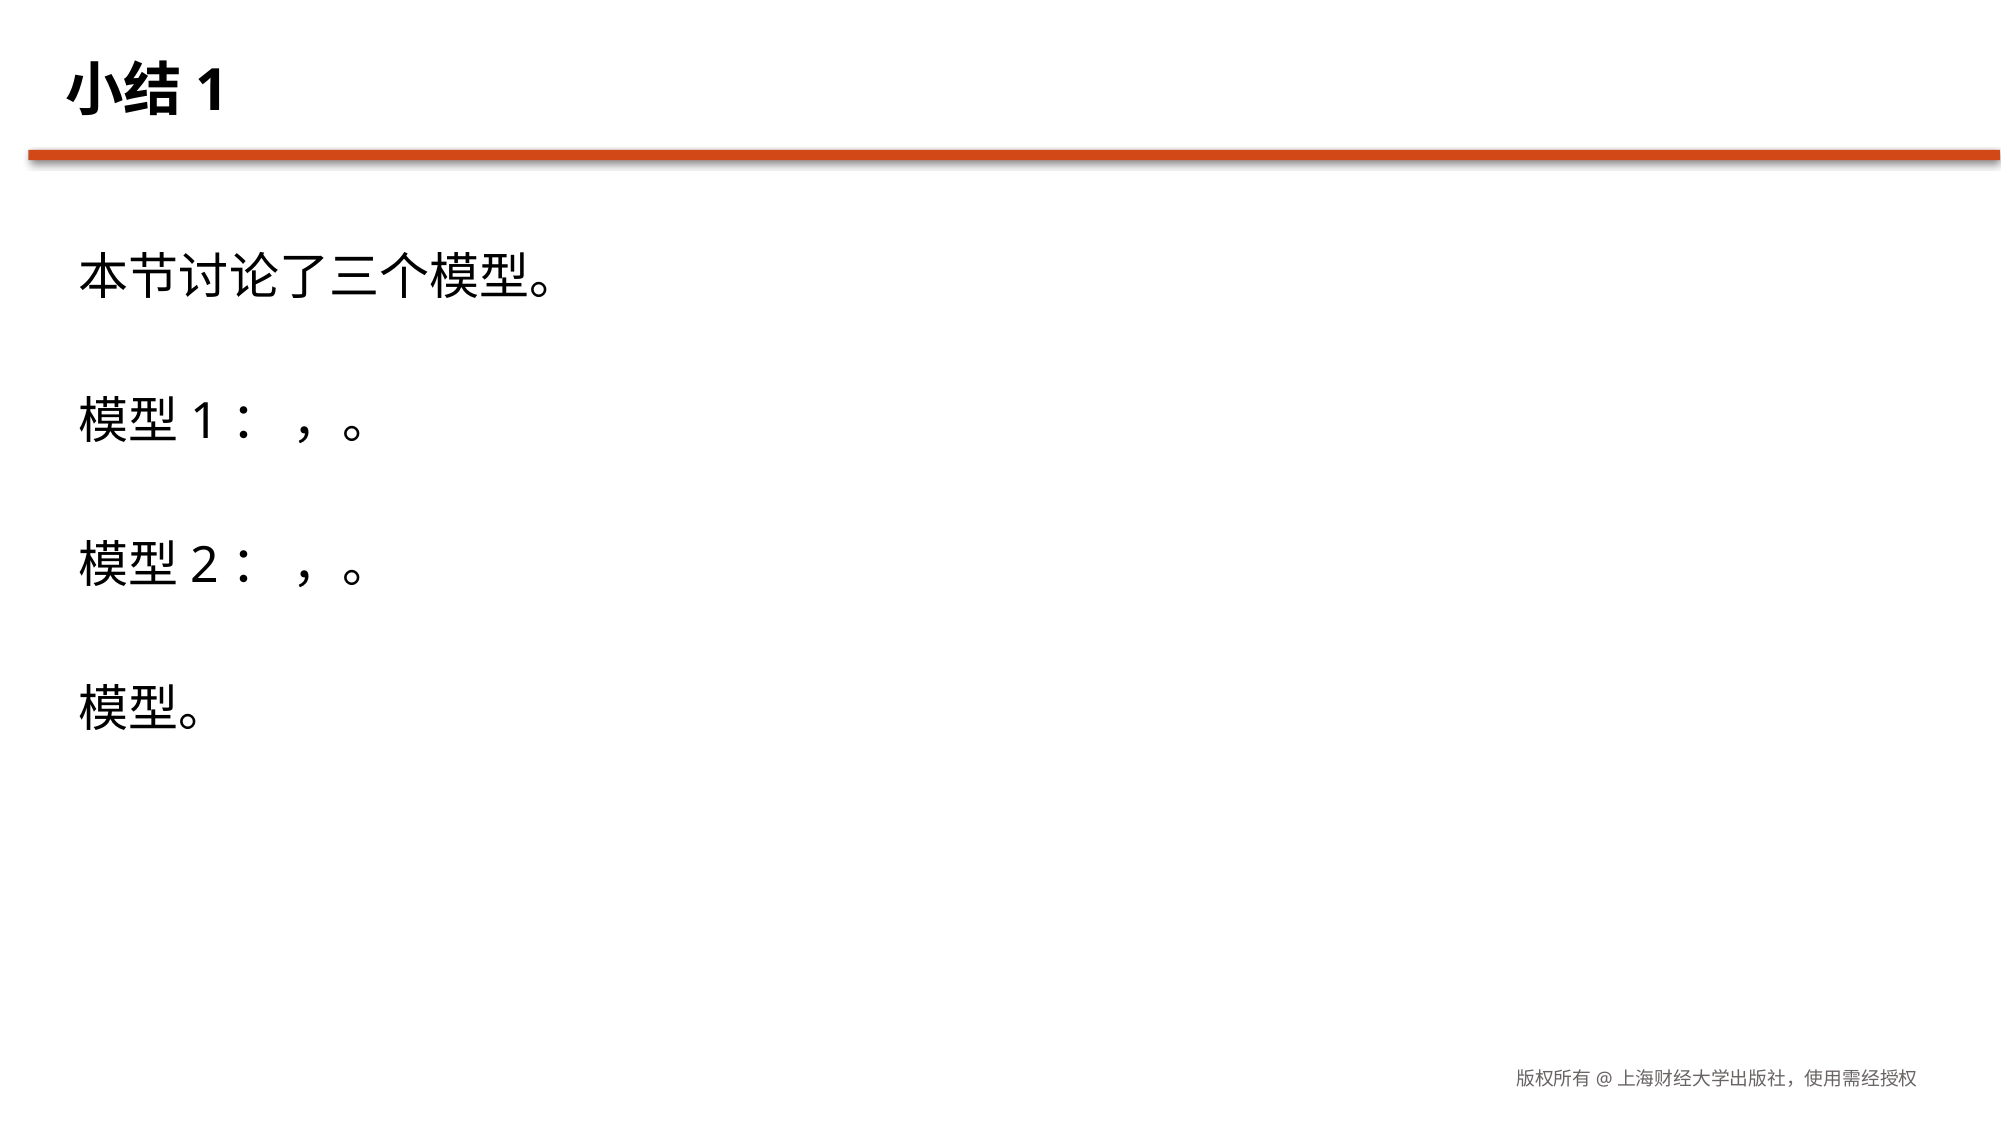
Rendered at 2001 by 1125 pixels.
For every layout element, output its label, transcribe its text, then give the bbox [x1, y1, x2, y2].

footer 版权所有@上海财经大学出版社，使用需经授权 [1483, 1046, 1950, 1109]
title 小结1 [50, 50, 1825, 138]
